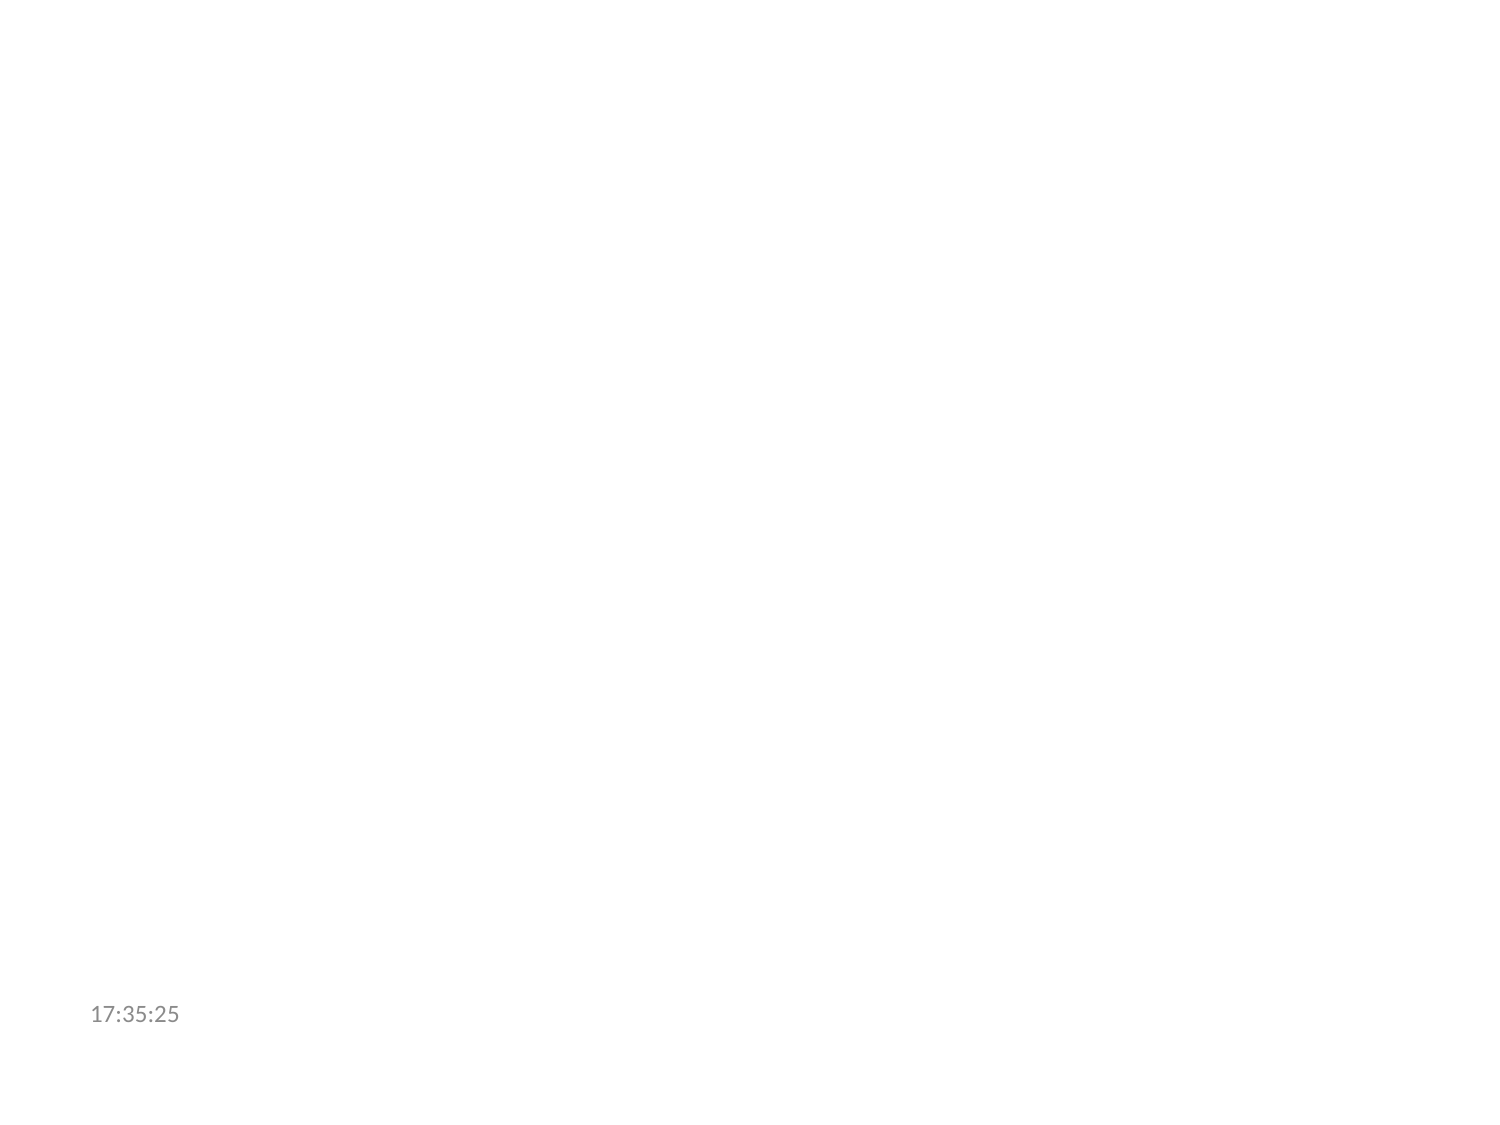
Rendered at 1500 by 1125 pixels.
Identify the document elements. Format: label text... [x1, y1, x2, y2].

text_box 15:35:09 [75, 982, 425, 1043]
